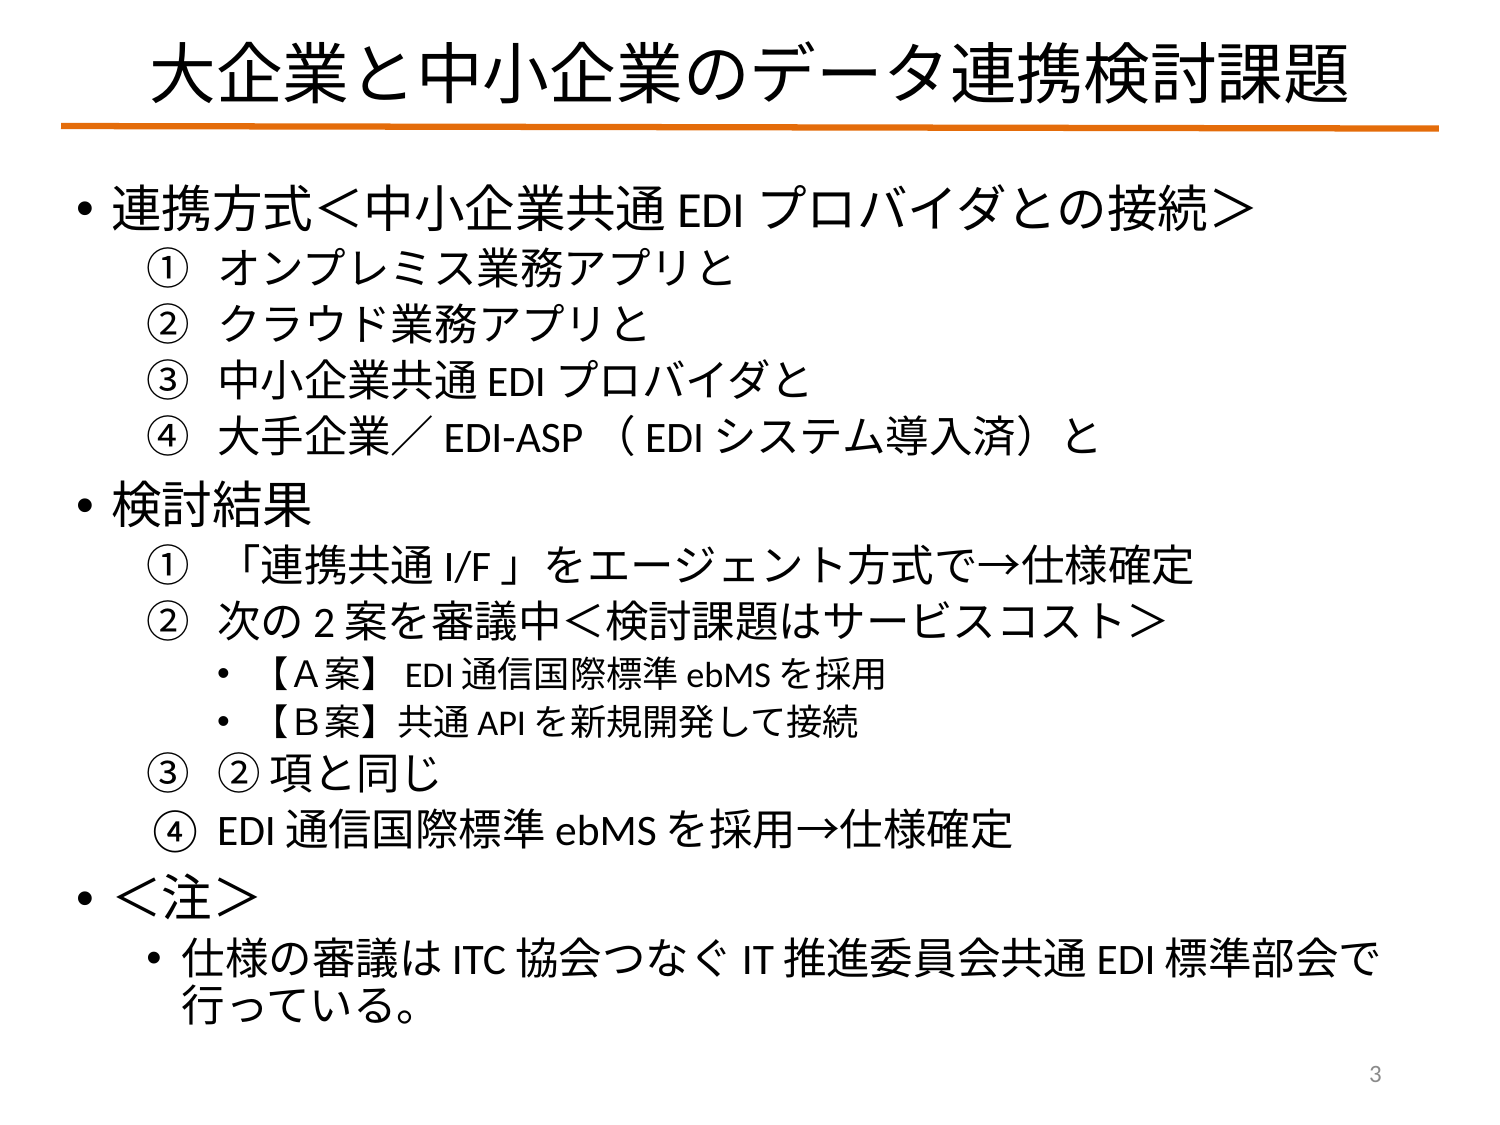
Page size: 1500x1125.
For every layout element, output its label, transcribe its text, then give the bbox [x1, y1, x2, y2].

slide_number 3 [1059, 1042, 1397, 1103]
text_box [60, 125, 1439, 129]
list 連携方式＜中小企業共通EDIプロバイダとの接続＞ オンプレミス業務アプリと クラウド業務アプリと 中小企業共通EDIプロバイダと 大手企業／EDI-ASP（EDIシステム導入済）と 検討結果 「連携共通I/F」をエージェント方式で→仕様確定 次の2案を審議中＜検討課題はサービスコスト＞ 【Ａ案】EDI通信国際標準ebMSを採用 【Ｂ案】共通APIを新規開発して接続 ②項と同じ EDI通信国際標準ebMSを採用→仕様確定 ＜注＞ 仕様の審議はITC協会つなぐIT推進委員会共通EDI標準部会で行っている。 [61, 176, 1443, 1044]
title 大企業と中小企業のデータ連携検討課題 [89, 25, 1411, 125]
